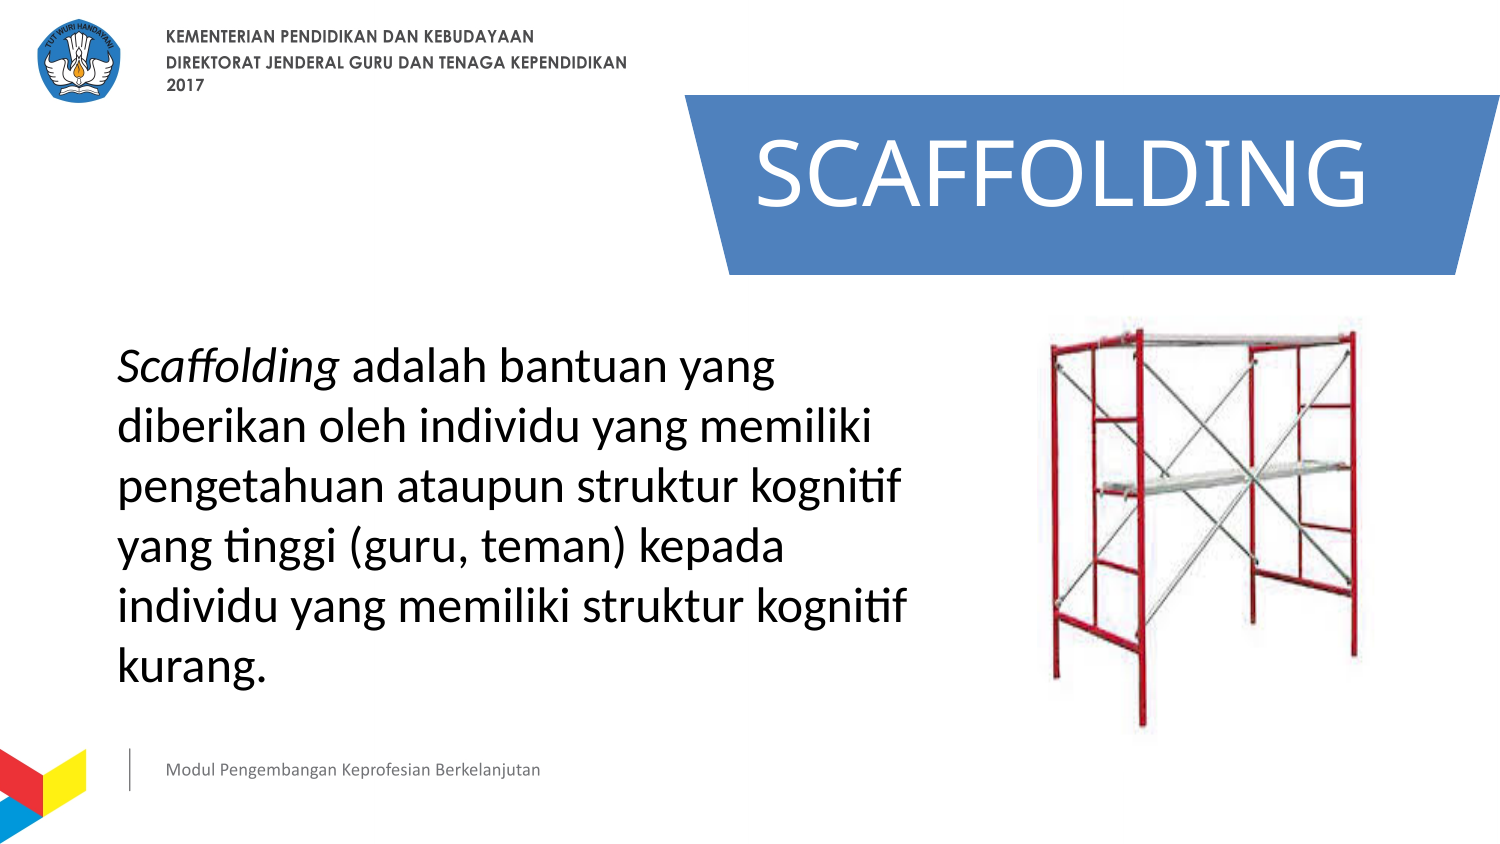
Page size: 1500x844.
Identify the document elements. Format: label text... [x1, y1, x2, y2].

text_box SCAFFOLDING [684, 76, 1440, 264]
text_box [724, 92, 1500, 278]
text_box Scaffolding adalah bantuan yang diberikan oleh individu yang memiliki pengetahuan ataupun struktur kognitif yang tinggi (guru, teman) kepada individu yang memiliki struktur kognitif kurang. [102, 324, 972, 737]
picture [0, 0, 1498, 844]
